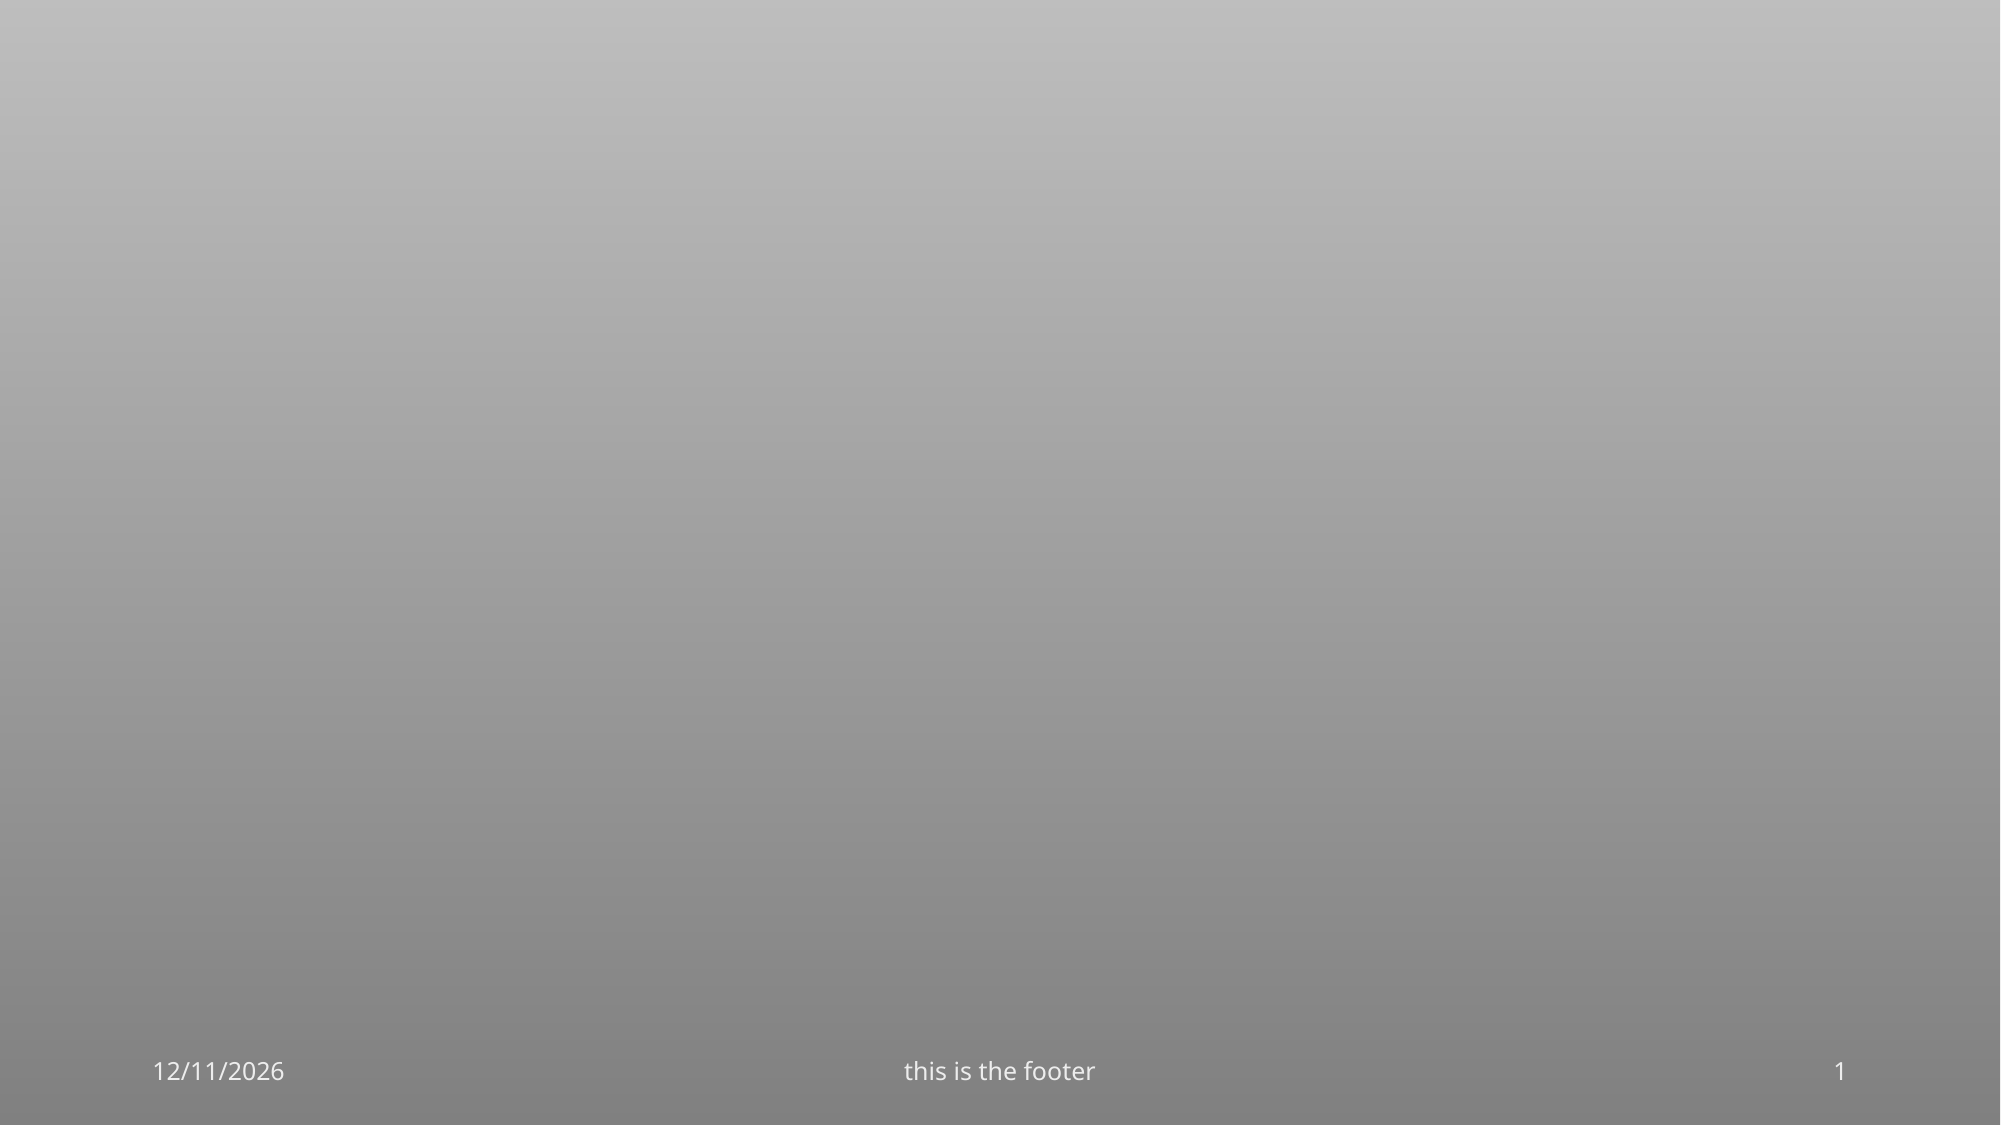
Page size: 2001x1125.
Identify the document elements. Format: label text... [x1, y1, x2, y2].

picture [0, 0, 2001, 1125]
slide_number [137, 1042, 588, 1103]
slide_number 1 [1412, 1042, 1863, 1103]
footer this is the footer [662, 1042, 1338, 1103]
